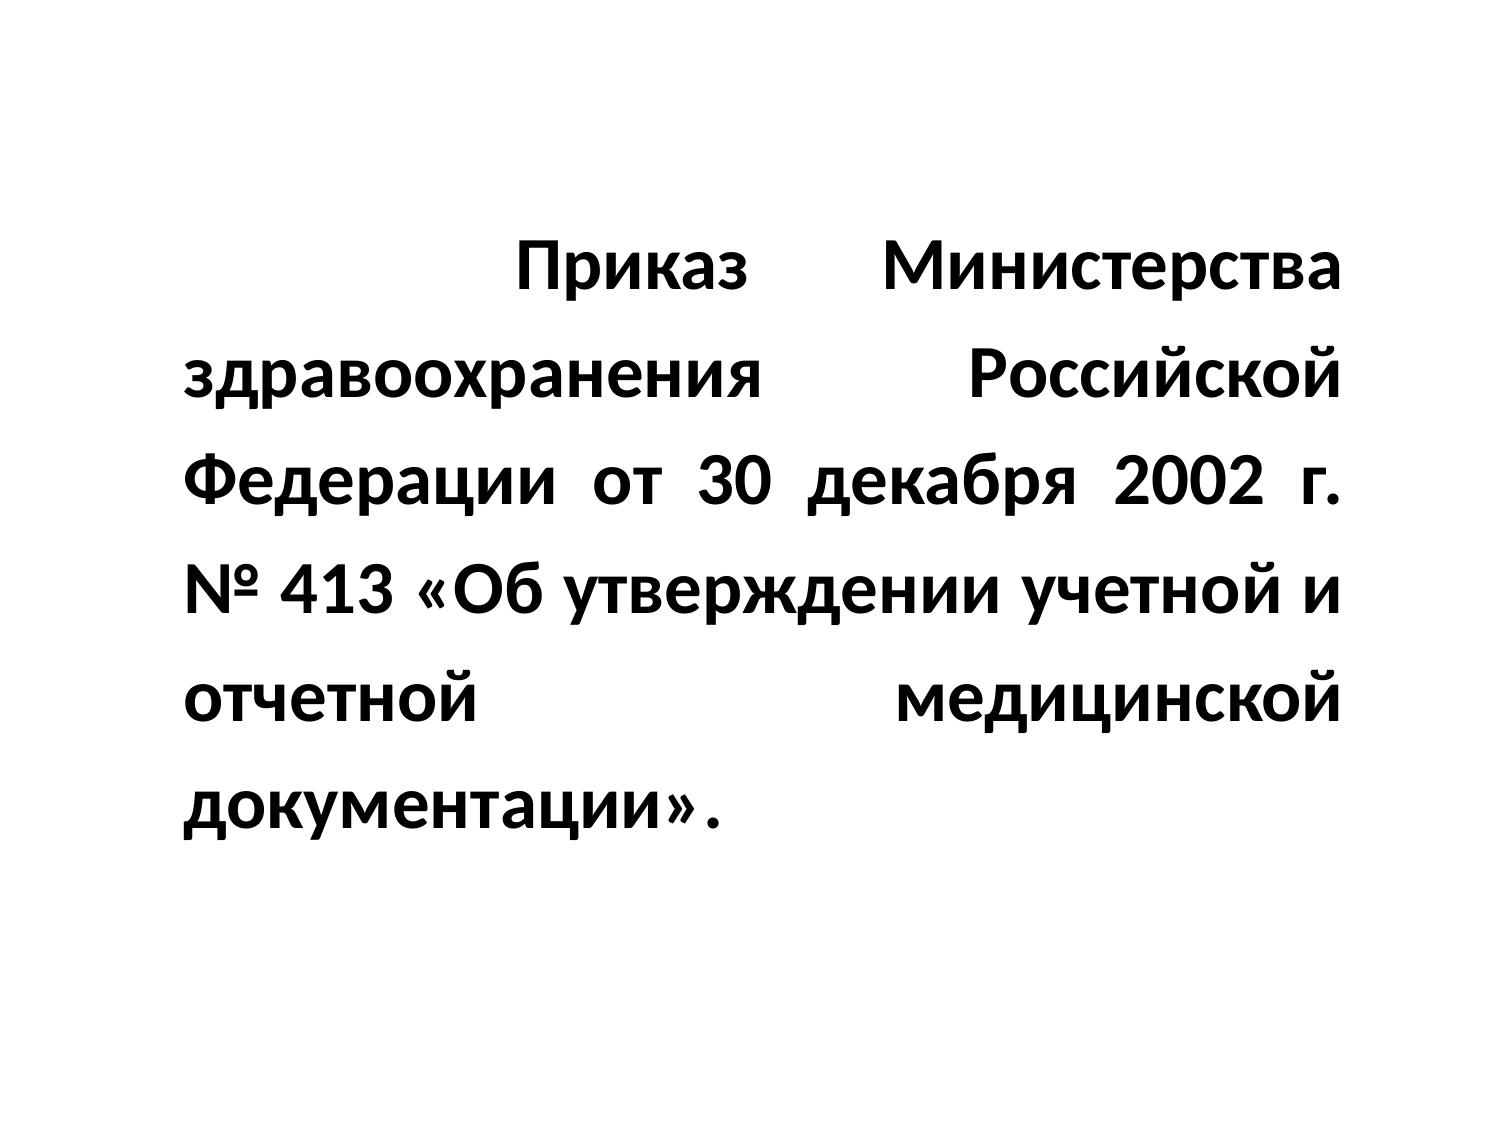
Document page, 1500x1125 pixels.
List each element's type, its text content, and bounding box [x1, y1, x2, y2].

list Приказ Министерства здравоохранения Российской Федерации от 30 декабря 2002 г. № 413 «Об утверждении учетной и отчетной медицинской документации». [112, 101, 1360, 1006]
